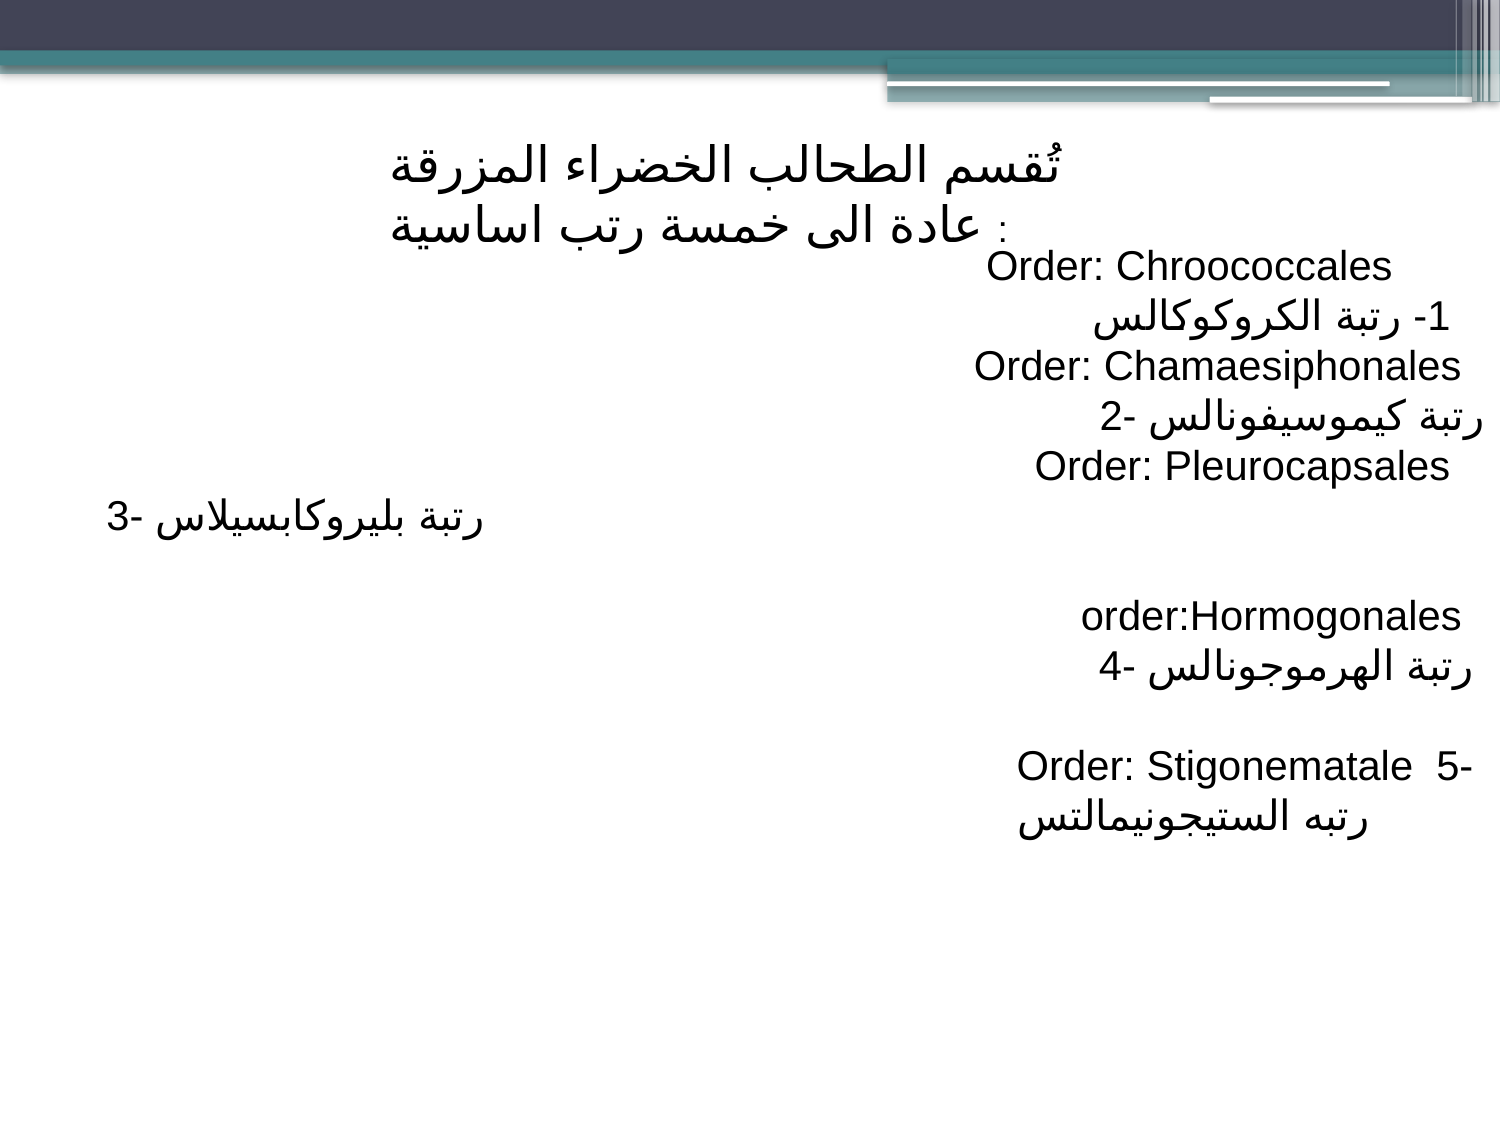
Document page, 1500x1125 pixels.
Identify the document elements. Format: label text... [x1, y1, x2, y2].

text_box تُقسم الطحالب الخضراء المزرقة عادة الى خمسة رتب اساسية : [374, 124, 1125, 231]
text_box Order: Chroococcales 1- رتبة الكروكوكالس Order: Chamaesiphonales 2- رتبة كيموسيفونالس Order: Pleurocapsales 3- رتبة بليروكابسيلاس order:Hormogonales 4- رتبة الهرموجونالس Order: Stigonematale 5- رتبه الستيجونيمالتس [50, 231, 1500, 897]
